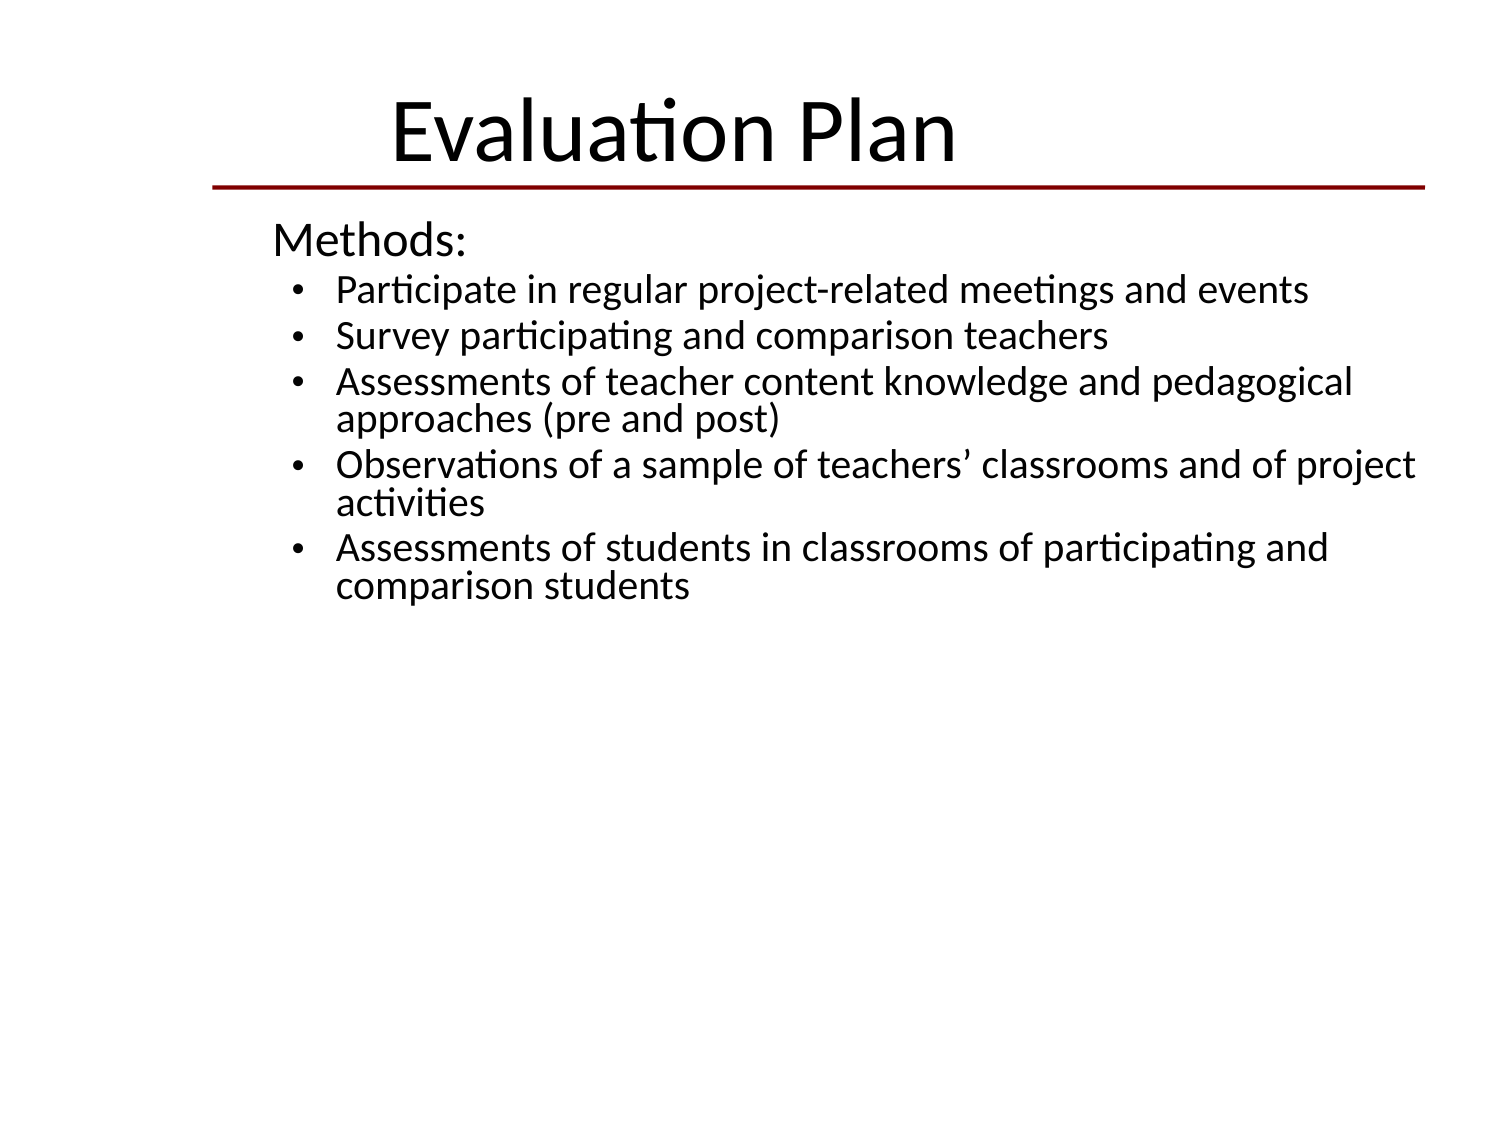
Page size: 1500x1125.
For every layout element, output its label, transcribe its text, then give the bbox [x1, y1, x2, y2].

list Methods: Participate in regular project-related meetings and events Survey participating and comparison teachers Assessments of teacher content knowledge and pedagogical approaches (pre and post) Observations of a sample of teachers’ classrooms and of project activities Assessments of students in classrooms of participating and comparison students [237, 212, 1500, 1075]
title Evaluation Plan [0, 45, 1350, 233]
